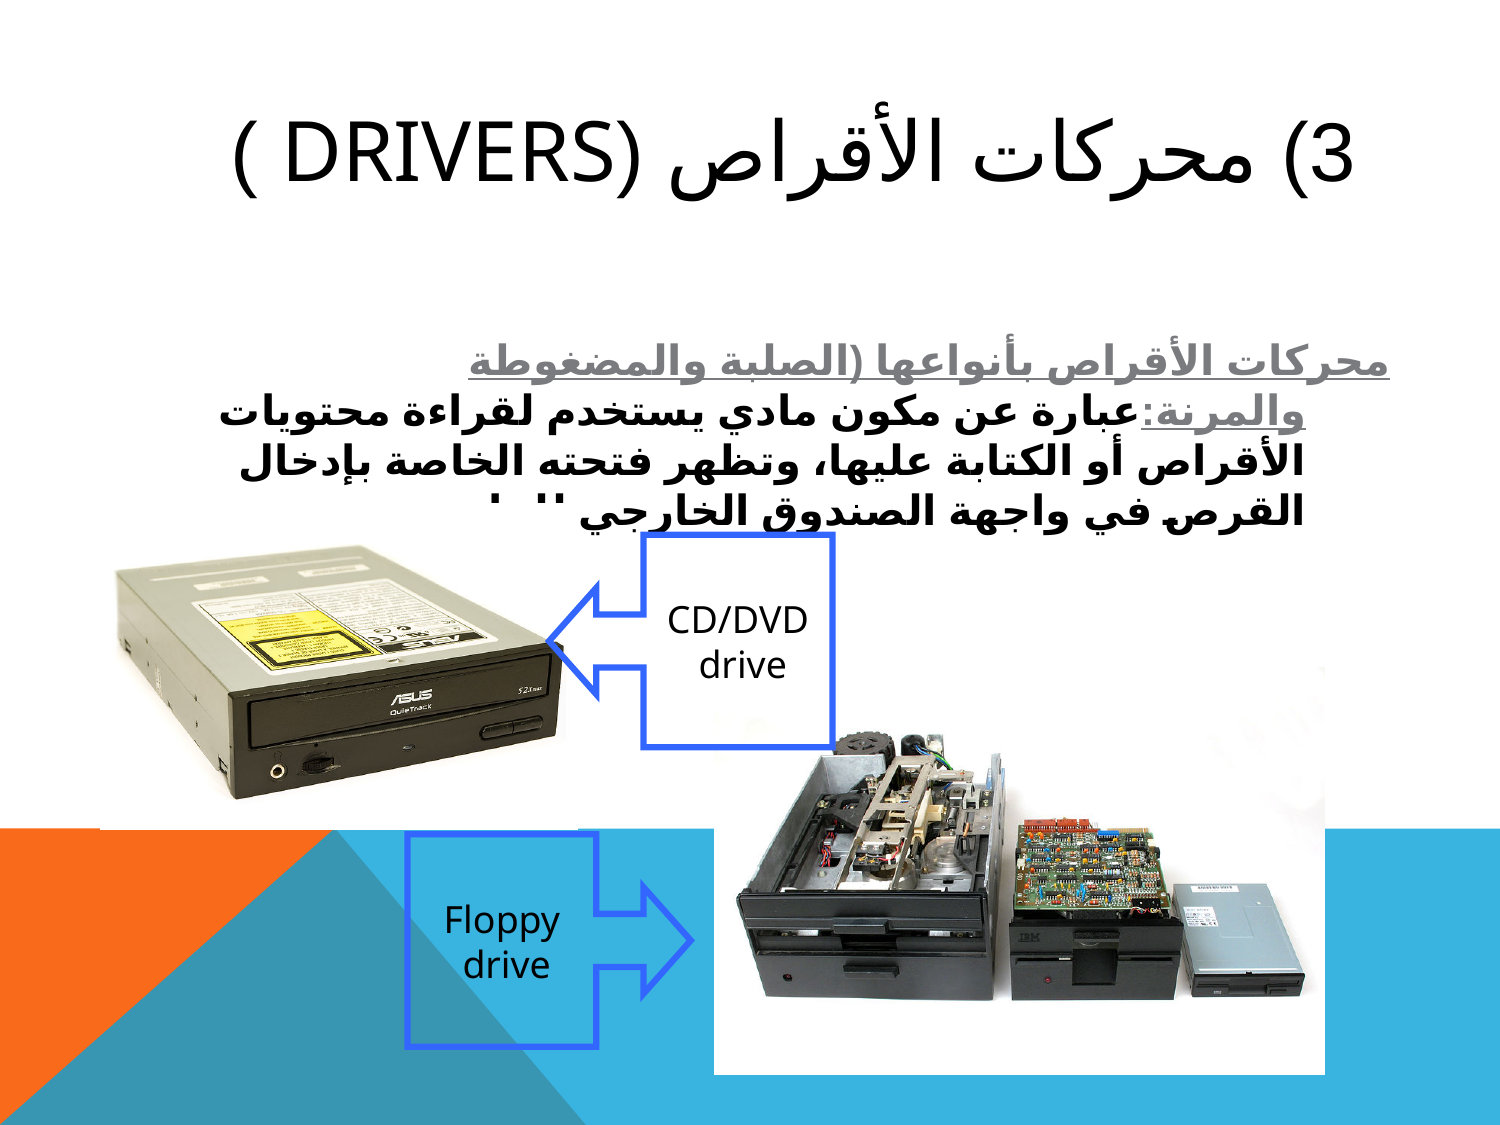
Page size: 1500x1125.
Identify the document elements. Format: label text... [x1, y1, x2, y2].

title 3) محركات الأقراص (Drivers ) [183, 54, 1371, 243]
text_box Floppy drive [407, 834, 691, 1047]
picture [100, 503, 578, 830]
text_box CD/DVD drive [582, 534, 833, 748]
picture [714, 667, 1325, 1076]
list محركات الأقراص بأنواعها (الصلبة والمضغوطة والمرنة:عبارة عن مكون مادي يستخدم لقراءة محتويات الأقراص أو الكتابة عليها، وتظهر فتحته الخاصة بإدخال القرص في واجهة الصندوق الخارجي للحاسب. [200, 326, 1425, 863]
